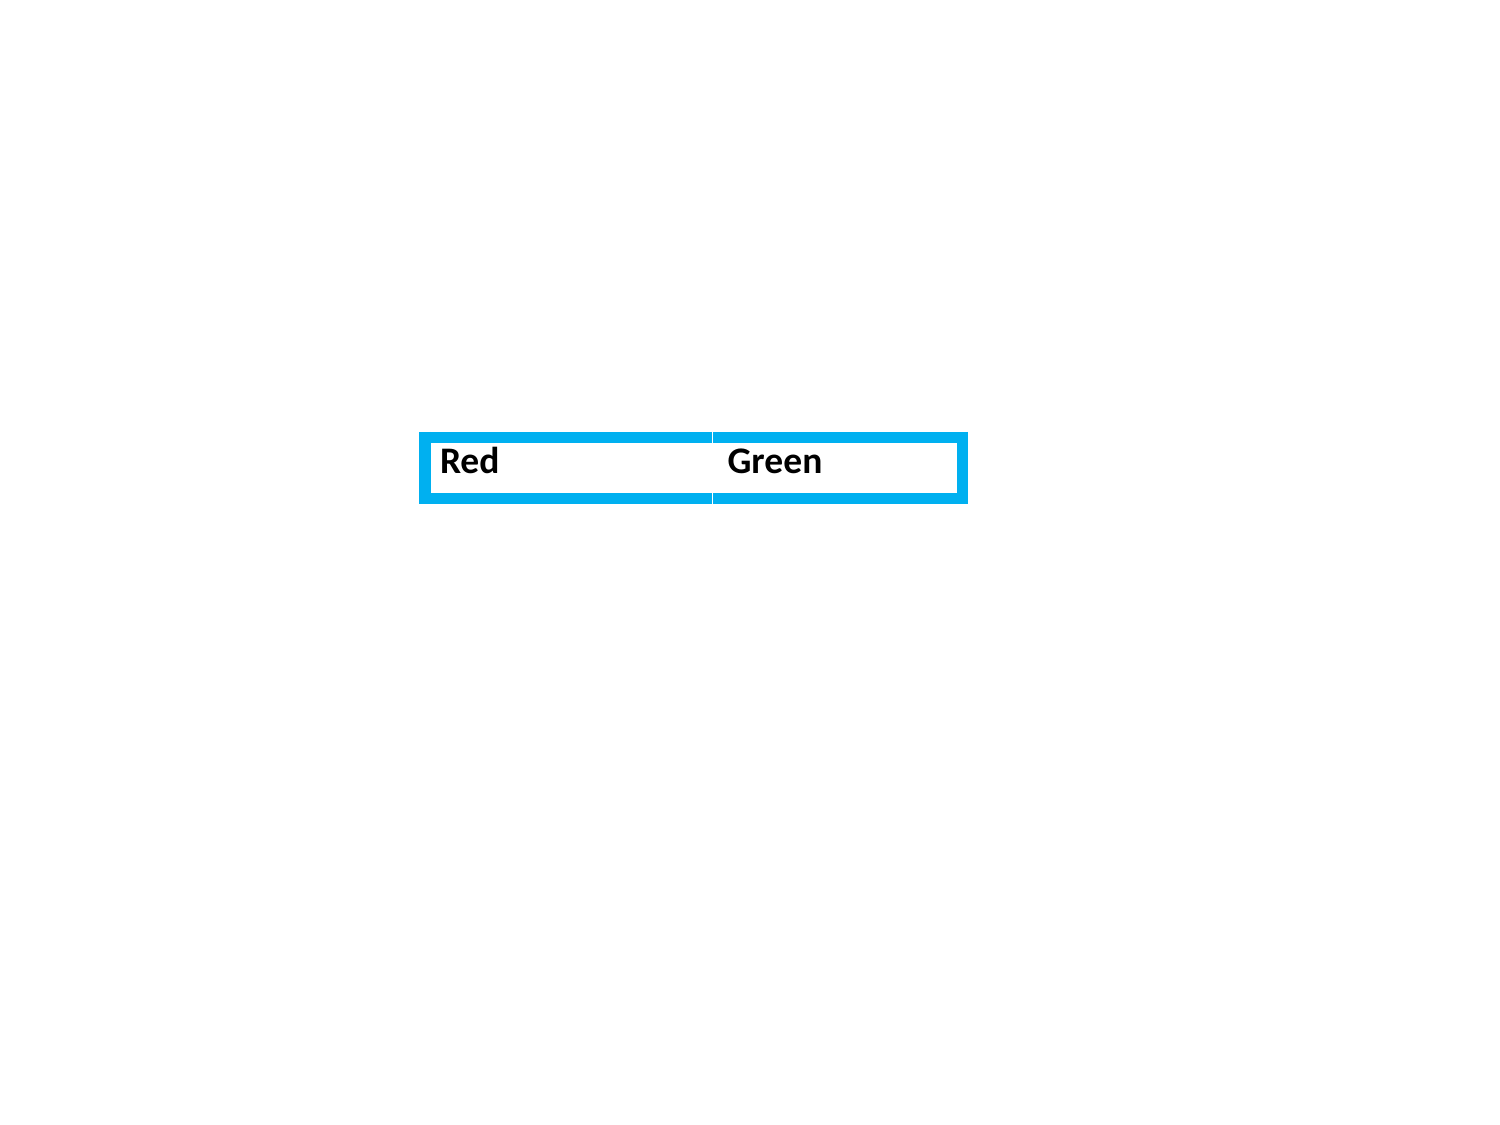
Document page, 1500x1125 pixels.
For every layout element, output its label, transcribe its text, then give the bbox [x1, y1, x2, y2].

table_header Red [431, 443, 712, 493]
table_header Green [713, 443, 957, 493]
